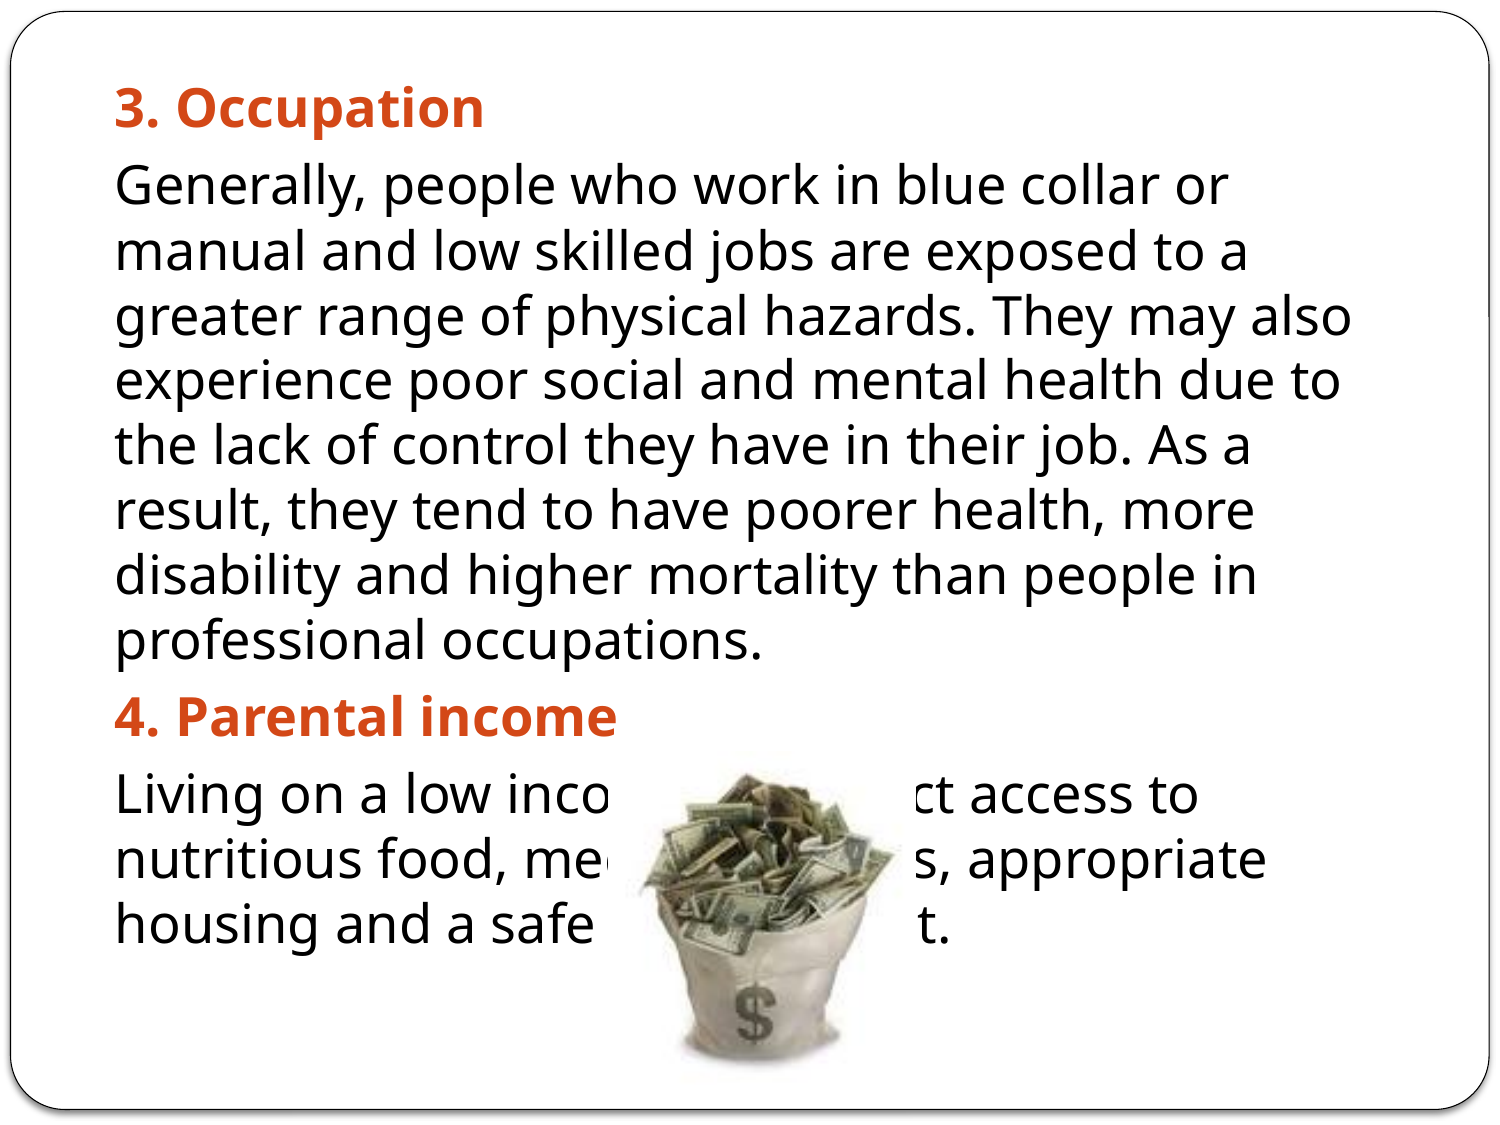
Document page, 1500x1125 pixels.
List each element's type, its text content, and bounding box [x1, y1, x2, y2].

list 3. Occupation Generally, people who work in blue collar or manual and low skilled jobs are exposed to a greater range of physical hazards. They may also experience poor social and mental health due to the lack of control they have in their job. As a result, they tend to have poorer health, more disability and higher mortality than people in professional occupations. 4. Parental income Living on a low income can affect access to nutritious food, medical services, appropriate housing and a safe environment. [100, 66, 1425, 1047]
picture [608, 751, 916, 1096]
